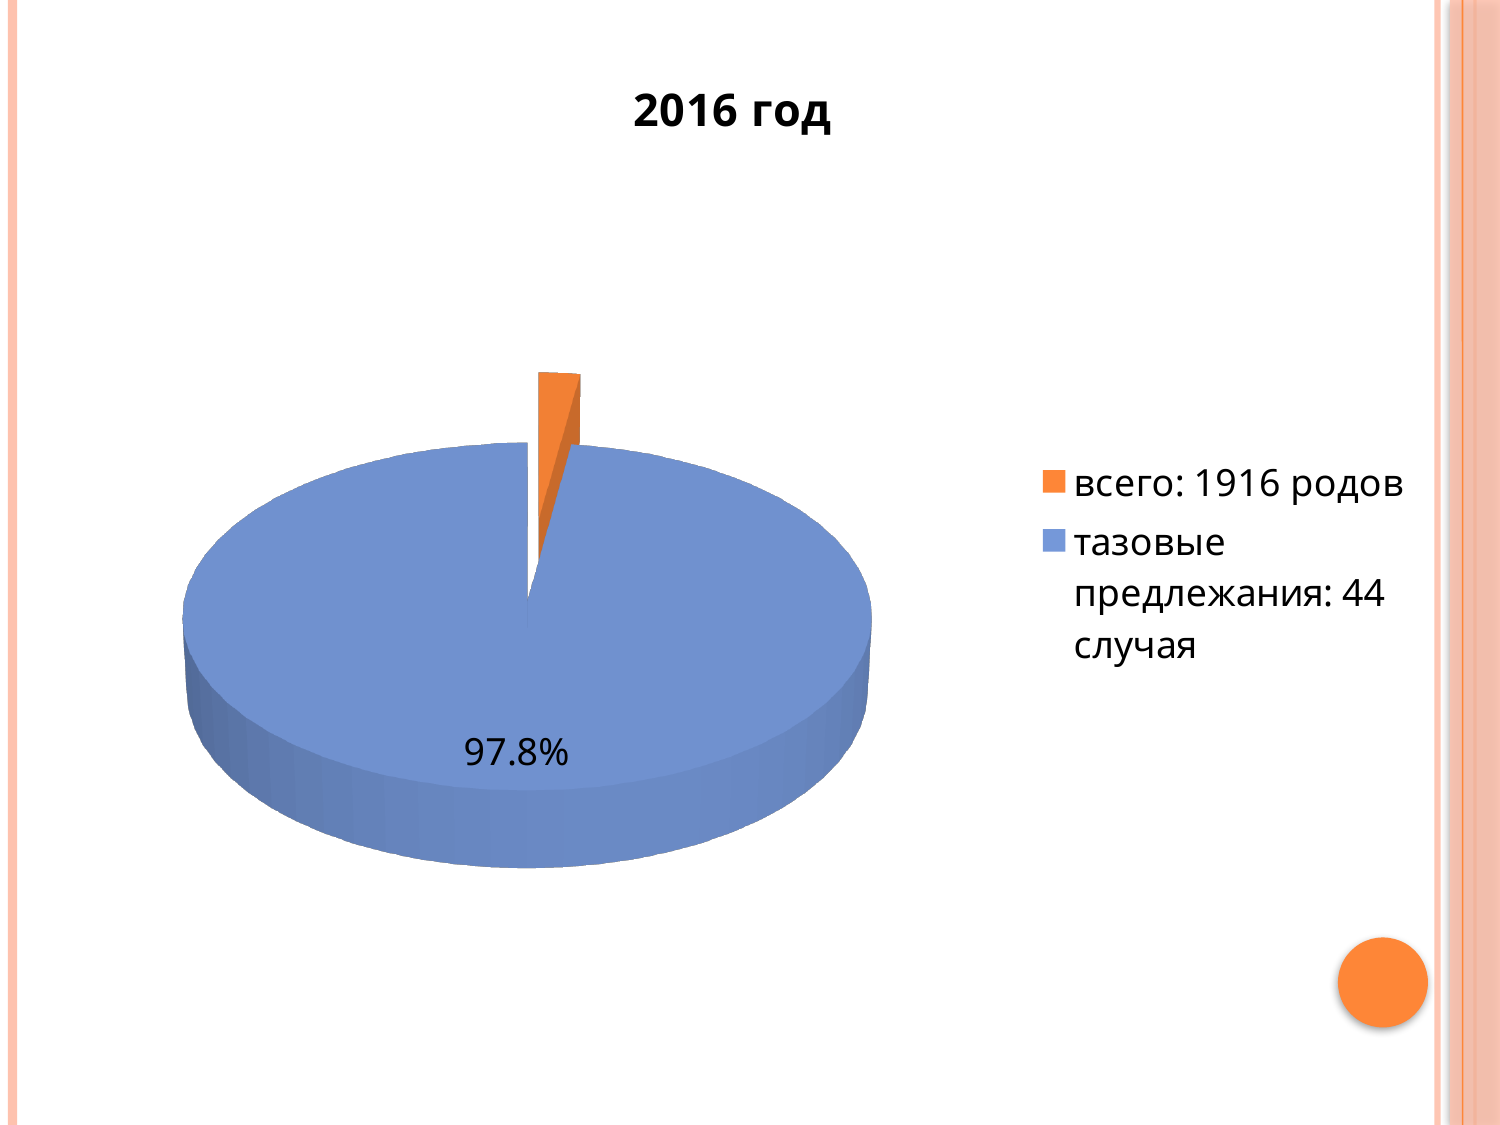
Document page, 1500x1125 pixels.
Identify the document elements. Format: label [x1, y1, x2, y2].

chart [34, 34, 1431, 1091]
